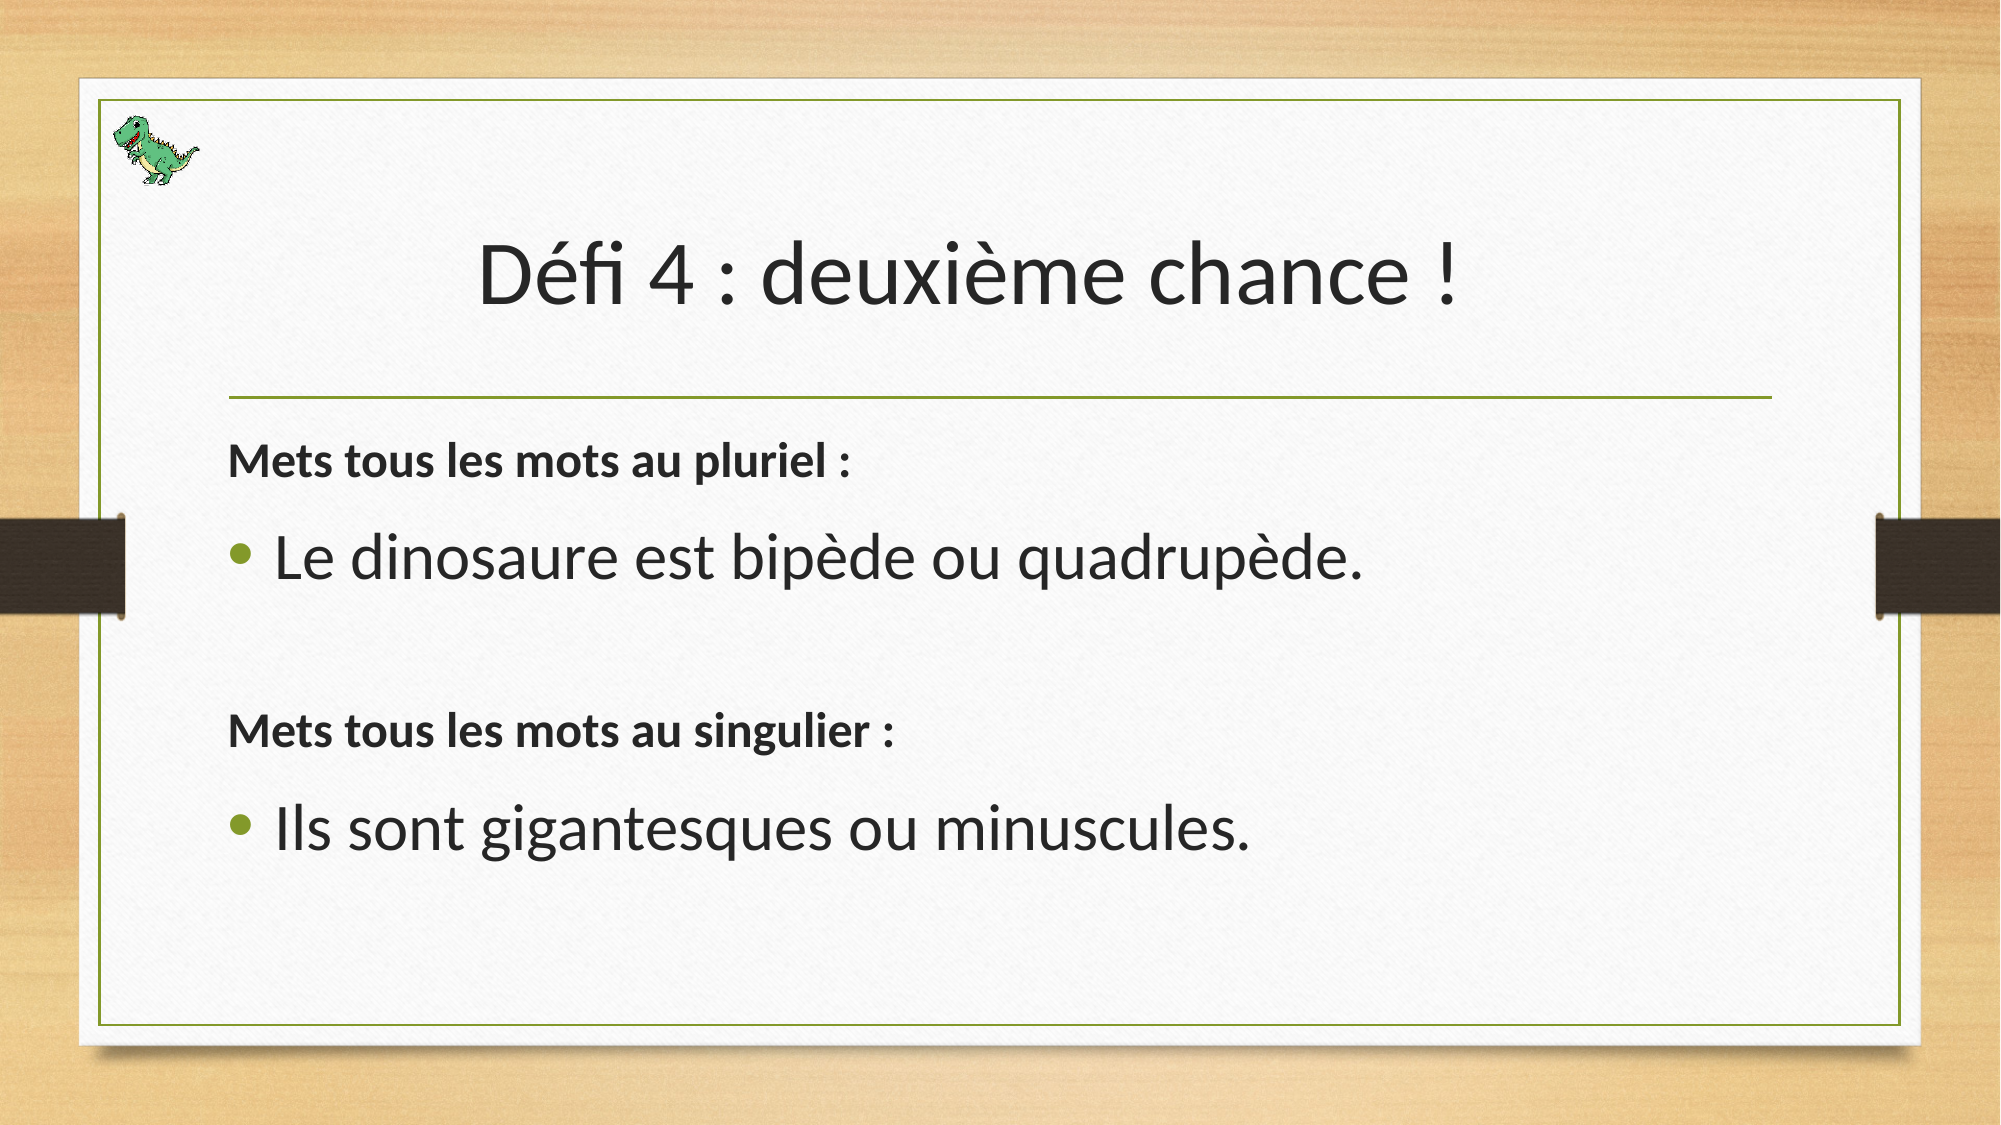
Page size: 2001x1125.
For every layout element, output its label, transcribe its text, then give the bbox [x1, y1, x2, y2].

title Défi 4 : deuxième chance ! [154, 161, 1788, 375]
list Mets tous les mots au pluriel : Le dinosaure est bipède ou quadrupède. Mets tous les mots au singulier : Ils sont gigantesques ou minuscules. [212, 419, 1788, 964]
picture [0, 0, 2001, 1125]
